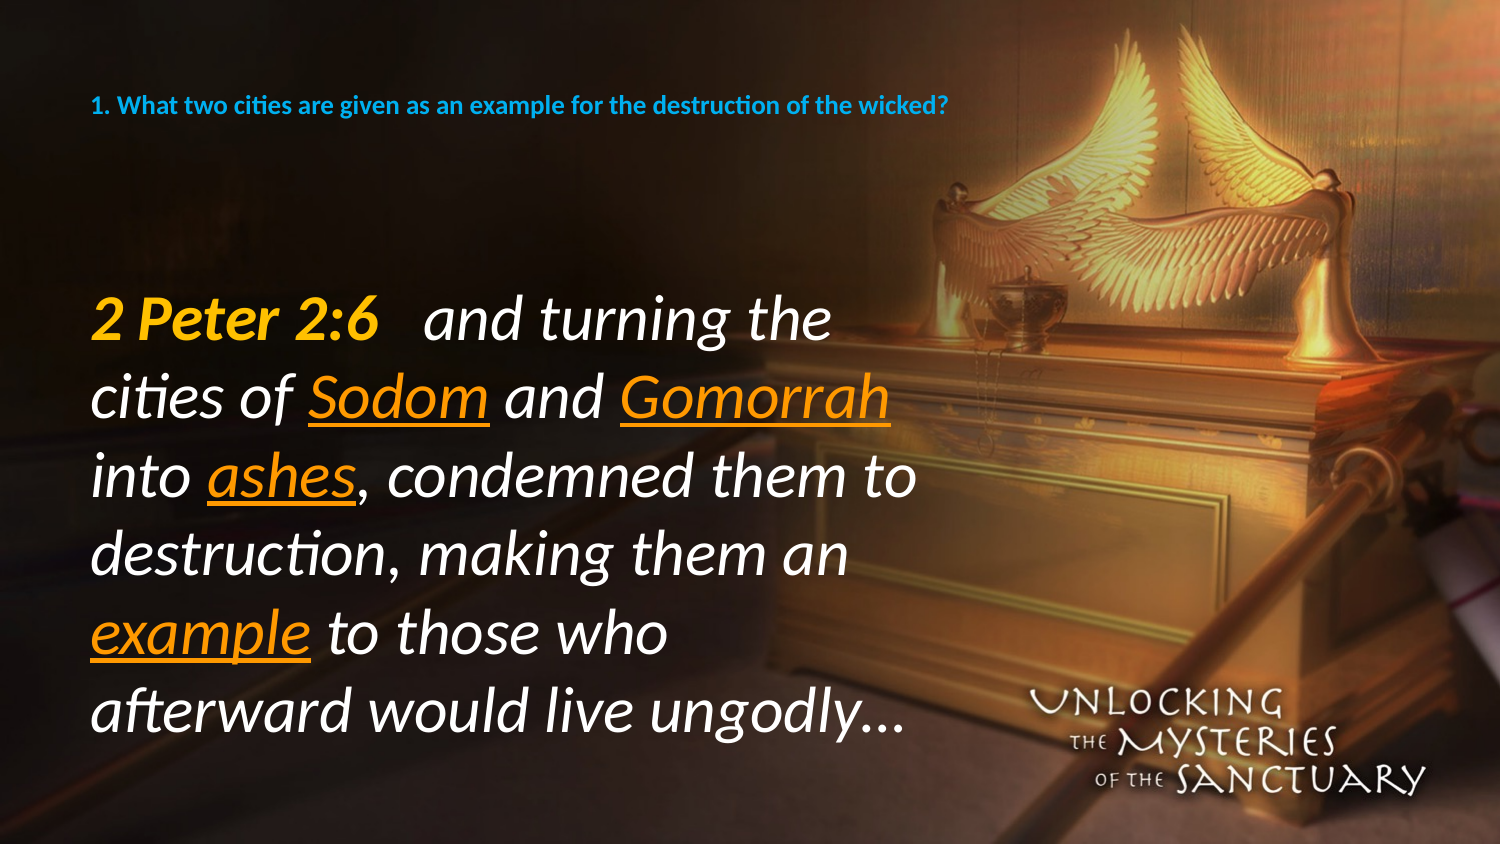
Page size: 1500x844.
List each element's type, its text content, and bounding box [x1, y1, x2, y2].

list 2 Peter 2:6 and turning the cities of Sodom and Gomorrah into ashes, condemned them to destruction, making them an example to those who afterward would live ungodly… [75, 267, 962, 754]
picture [0, 0, 1500, 844]
title 1. What two cities are given as an example for the destruction of the wicked? [75, 33, 1425, 175]
